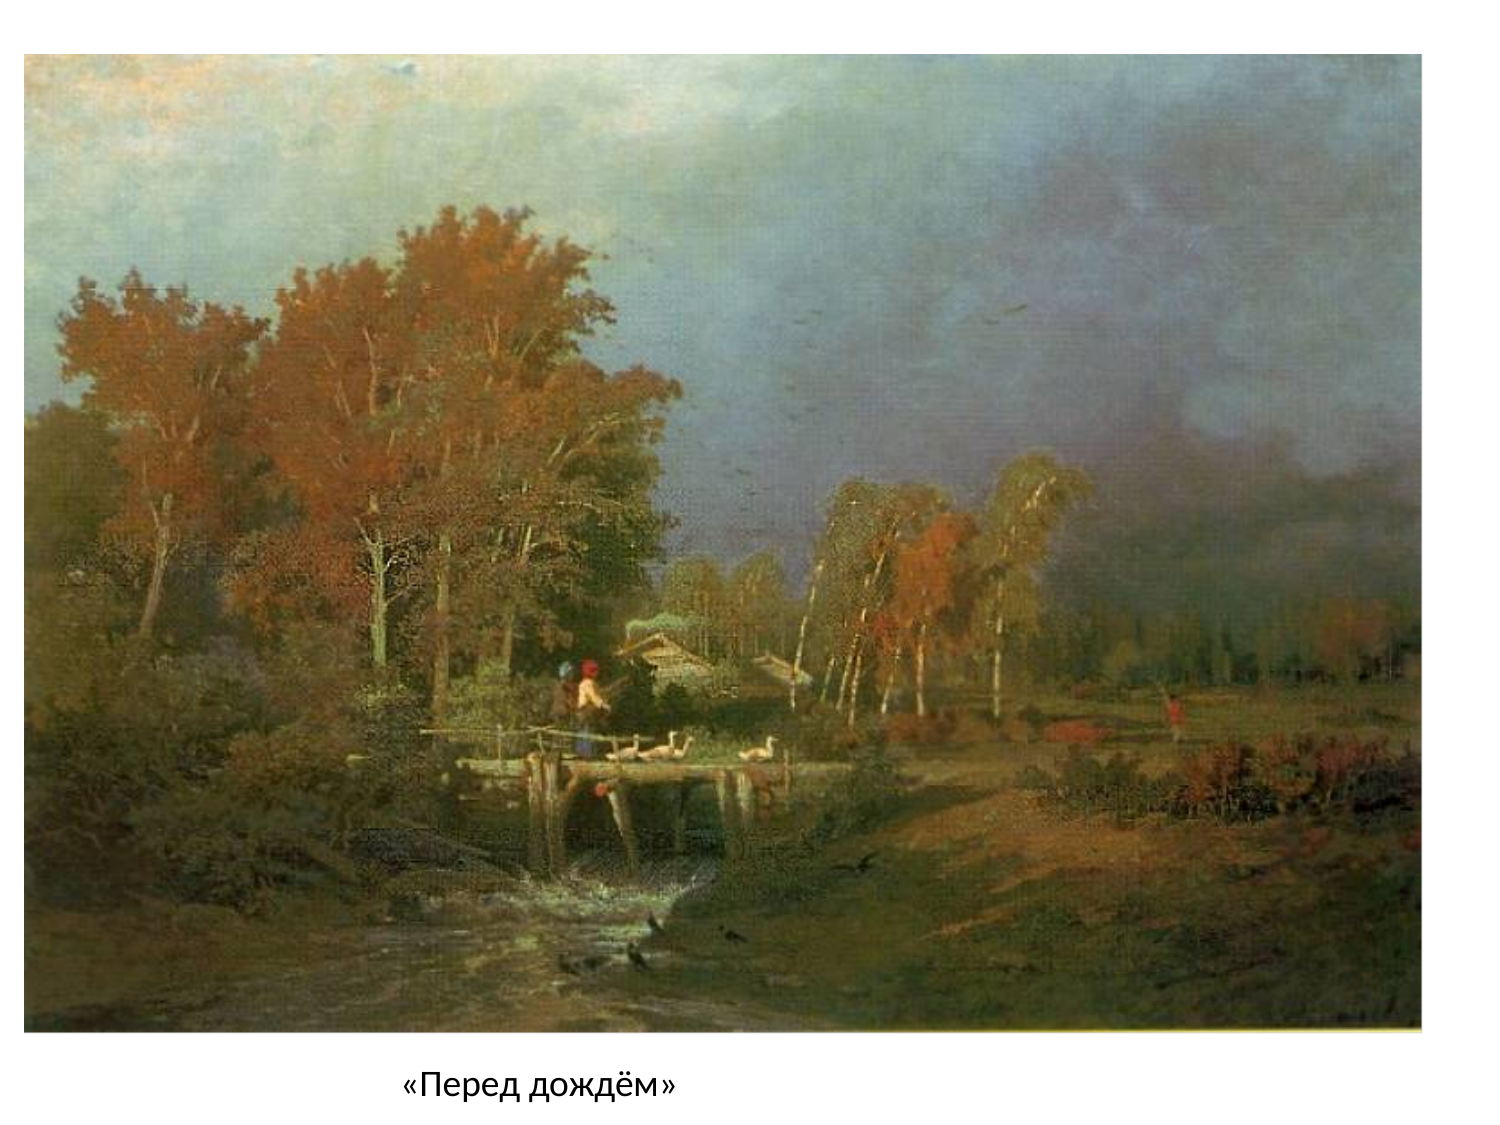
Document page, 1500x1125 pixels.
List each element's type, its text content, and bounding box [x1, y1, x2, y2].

text_box «Перед дождём» [385, 1051, 694, 1112]
picture [24, 54, 1424, 1035]
